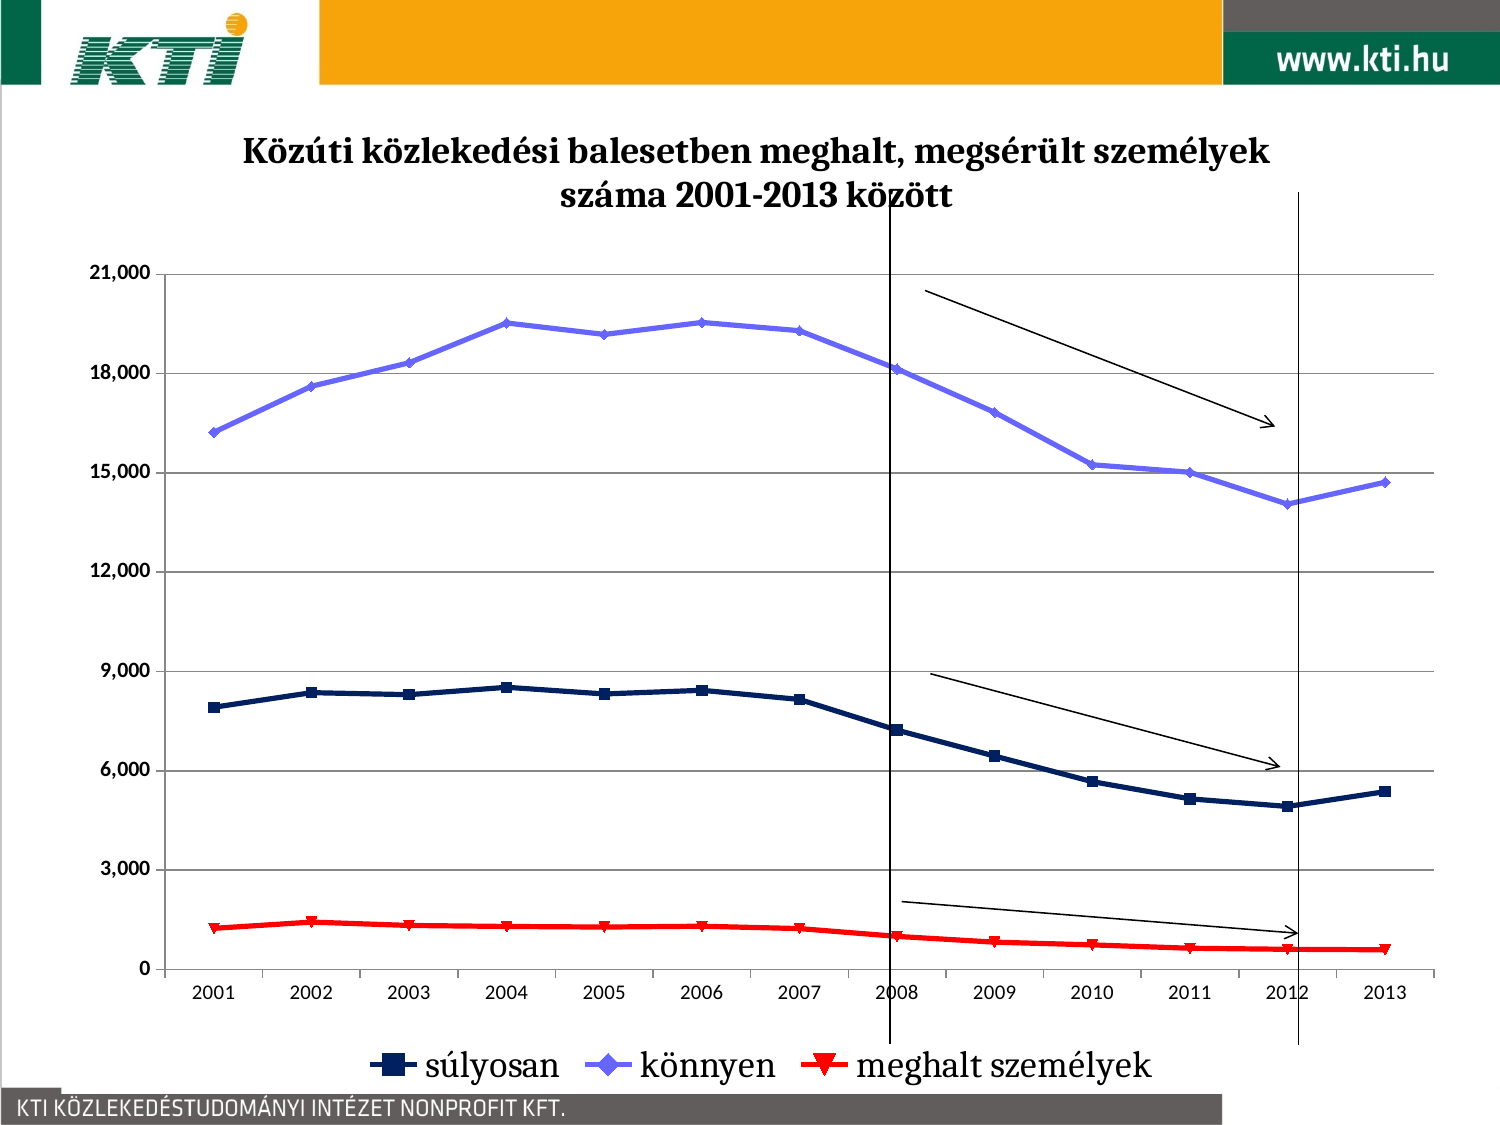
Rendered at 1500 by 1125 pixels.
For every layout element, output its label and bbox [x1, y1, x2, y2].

picture [0, 0, 1500, 1125]
text_box [901, 901, 1299, 934]
text_box [930, 673, 1281, 768]
chart [61, 104, 1463, 1095]
text_box [924, 290, 1276, 427]
